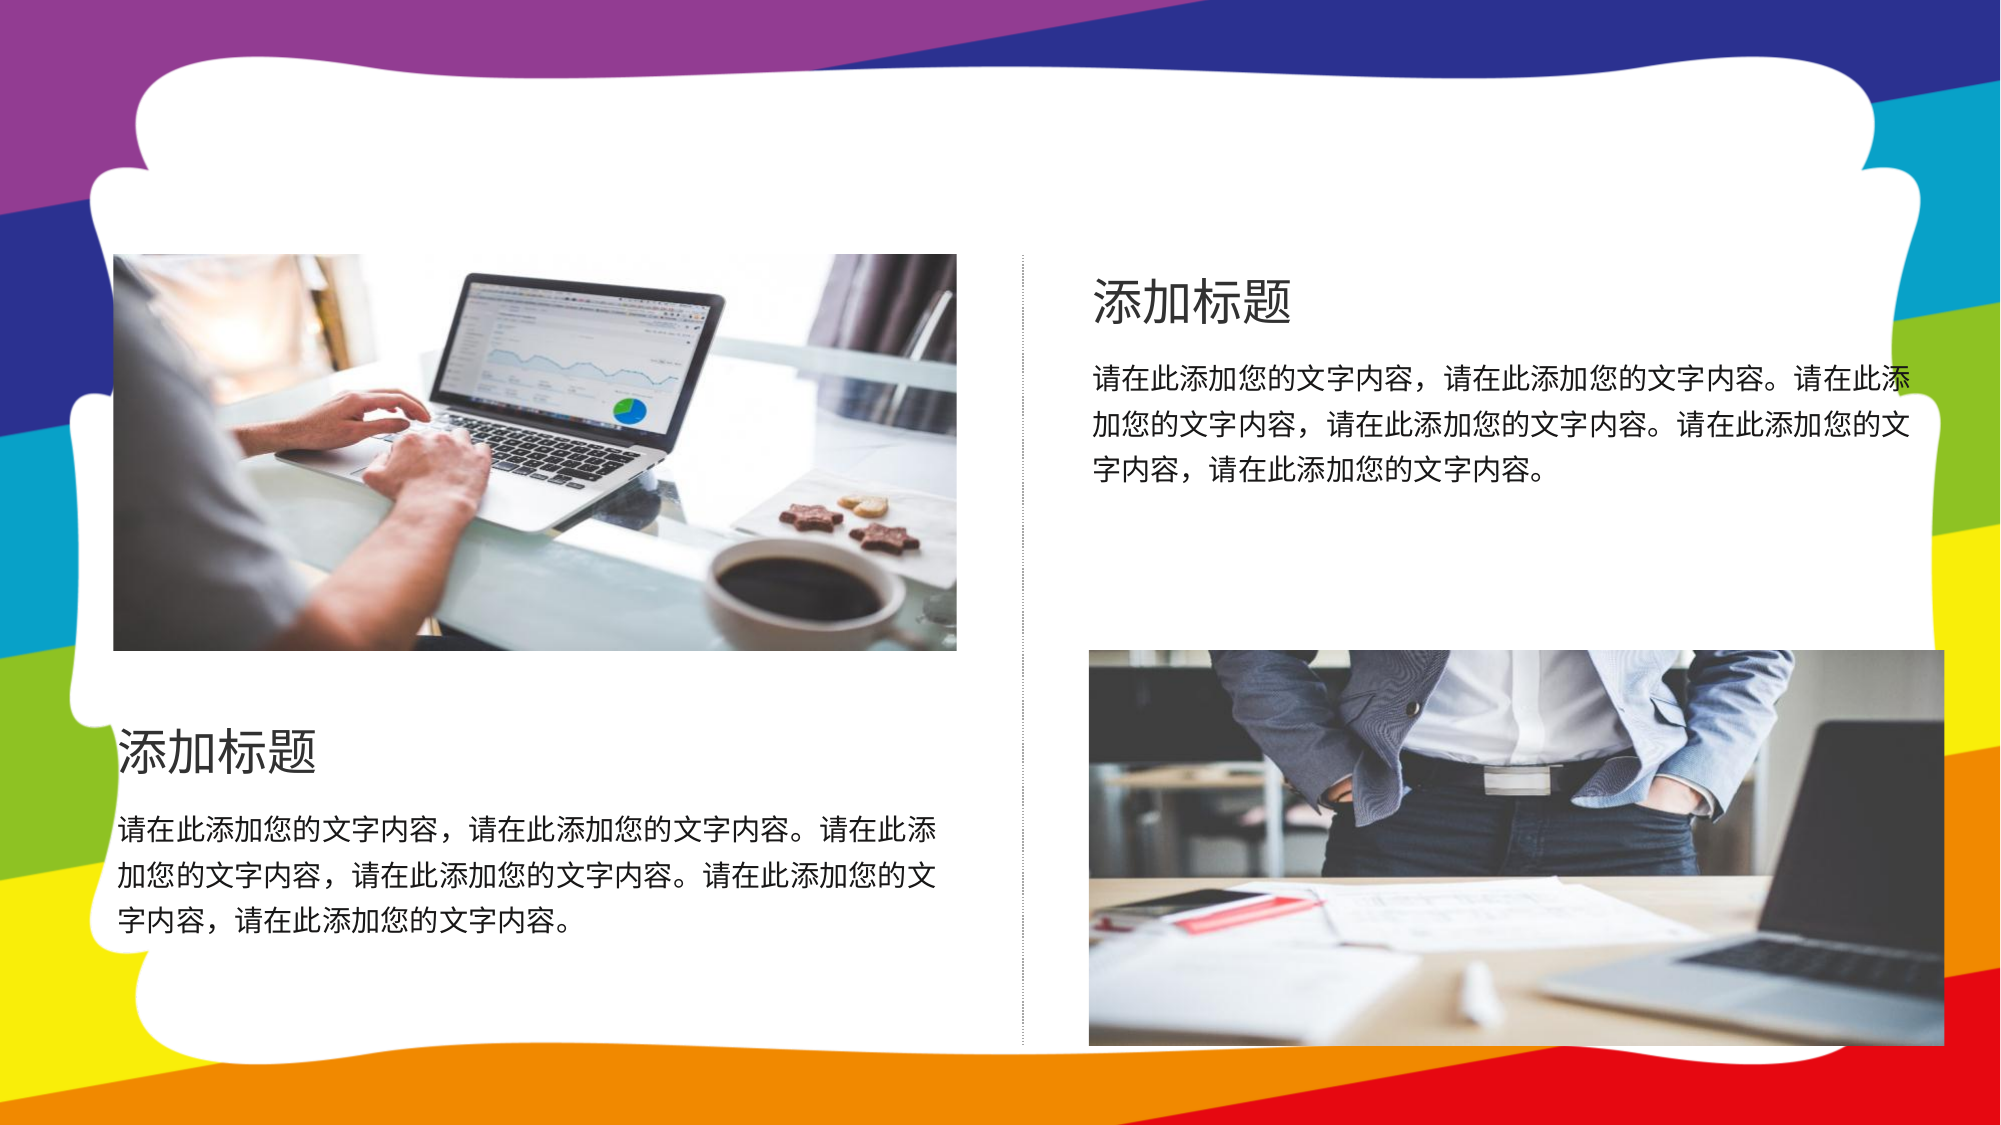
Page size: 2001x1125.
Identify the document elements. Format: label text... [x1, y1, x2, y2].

text_box 添加标题 [102, 713, 340, 789]
text_box [1088, 649, 1945, 1047]
text_box 请在此添加您的文字内容，请在此添加您的文字内容。请在此添加您的文字内容，请在此添加您的文字内容。请在此添加您的文字内容，请在此添加您的文字内容。 [102, 793, 956, 945]
picture [0, 0, 2001, 1125]
text_box 添加标题 [1077, 262, 1314, 338]
text_box [112, 254, 958, 651]
text_box 请在此添加您的文字内容，请在此添加您的文字内容。请在此添加您的文字内容，请在此添加您的文字内容。请在此添加您的文字内容，请在此添加您的文字内容。 [1077, 342, 1930, 494]
